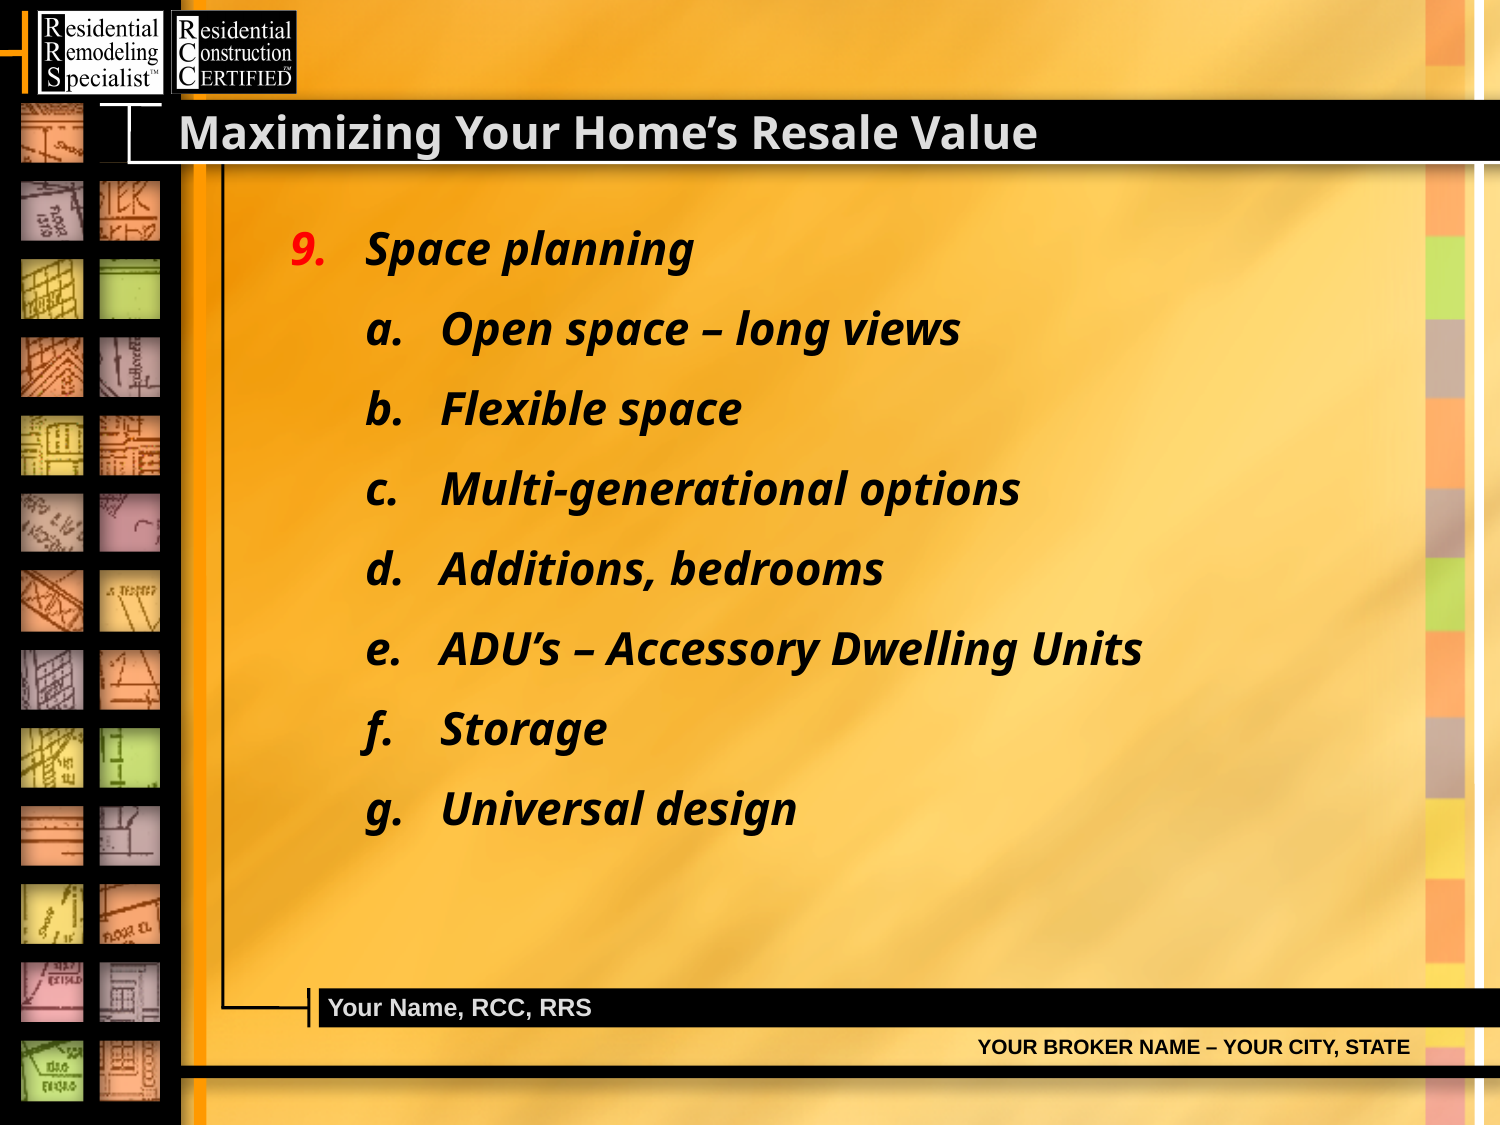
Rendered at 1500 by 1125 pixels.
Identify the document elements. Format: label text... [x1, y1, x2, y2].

picture [21, 650, 83, 709]
picture [100, 807, 160, 865]
picture [100, 494, 160, 551]
picture [100, 650, 160, 709]
picture [207, 1079, 1474, 1125]
picture [21, 416, 83, 475]
picture [1484, 0, 1500, 99]
list Space planning Open space – long views Flexible space Multi-generational options Additions, bedrooms ADU’s – Accessory Dwelling Units Storage Universal design [275, 212, 1438, 975]
picture [100, 571, 160, 631]
picture [21, 494, 83, 551]
picture [37, 10, 164, 95]
picture [100, 885, 160, 943]
picture [207, 165, 1474, 1065]
picture [100, 181, 160, 240]
picture [181, 1079, 193, 1125]
picture [100, 260, 160, 319]
picture [21, 181, 83, 240]
picture [21, 807, 83, 865]
picture [21, 885, 83, 943]
picture [171, 0, 1474, 99]
picture [100, 729, 160, 787]
picture [21, 963, 83, 1022]
title Maximizing Your Home’s Resale Value [162, 99, 1500, 163]
picture [21, 729, 83, 787]
footer Your Name, RCC, RRS [312, 984, 1413, 1025]
picture [181, 165, 193, 1065]
picture [21, 338, 83, 397]
picture [100, 963, 160, 1022]
picture [1484, 1028, 1500, 1065]
picture [21, 1041, 83, 1101]
picture [1484, 1079, 1500, 1125]
picture [100, 338, 160, 397]
picture [21, 103, 83, 162]
picture [100, 1041, 160, 1101]
picture [21, 260, 83, 319]
picture [21, 571, 83, 631]
picture [1484, 165, 1500, 988]
picture [100, 416, 160, 475]
